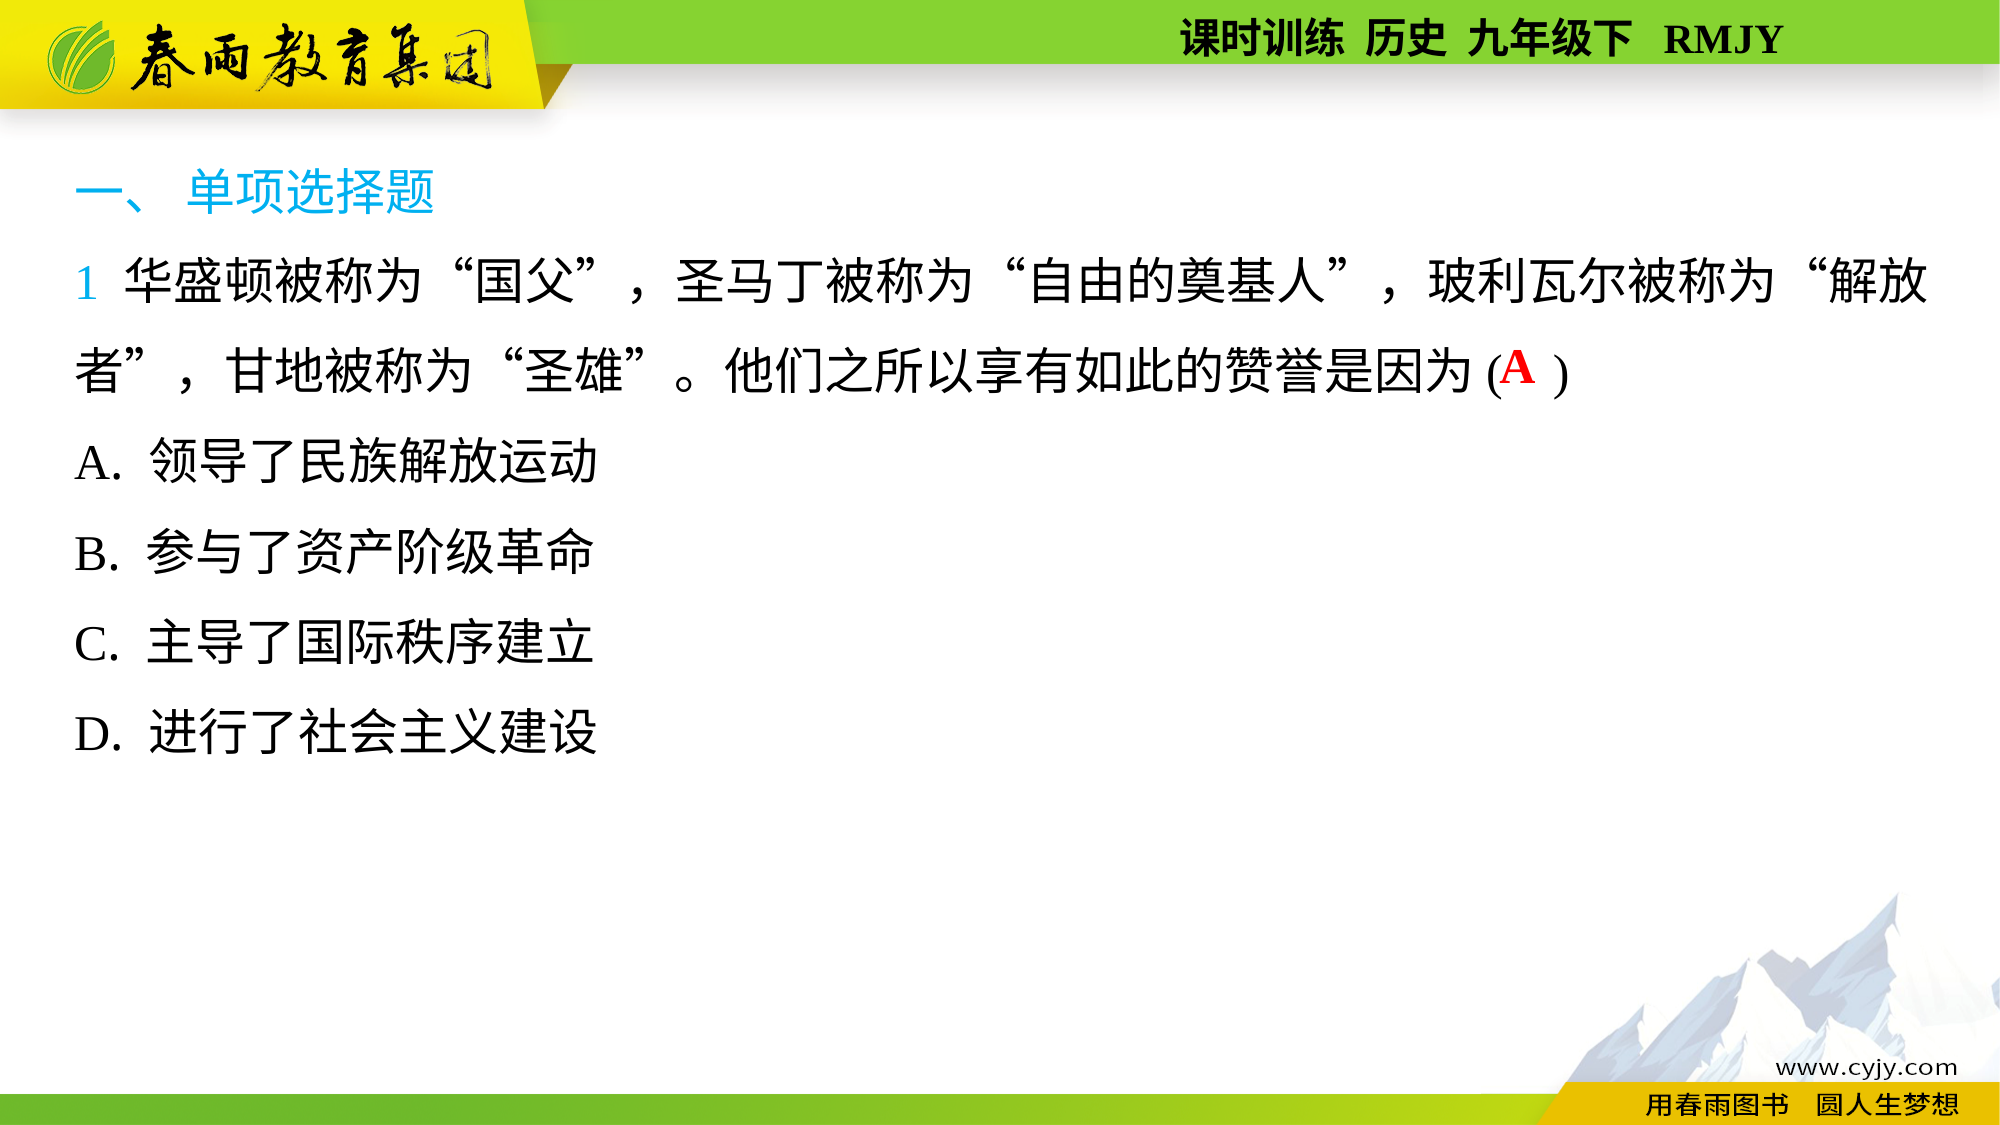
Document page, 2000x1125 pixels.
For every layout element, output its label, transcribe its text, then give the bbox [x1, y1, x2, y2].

list 一、 单项选择题 1 华盛顿被称为“国父”，圣马丁被称为“自由的奠基人”，玻利瓦尔被称为“解放者”，甘地被称为“圣雄”。他们之所以享有如此的赞誉是因为( ) A. 领导了民族解放运动 B. 参与了资产阶级革命 C. 主导了国际秩序建立 D. 进行了社会主义建设 [59, 122, 1944, 774]
picture [0, 0, 2000, 1125]
text_box A [1484, 326, 1551, 401]
